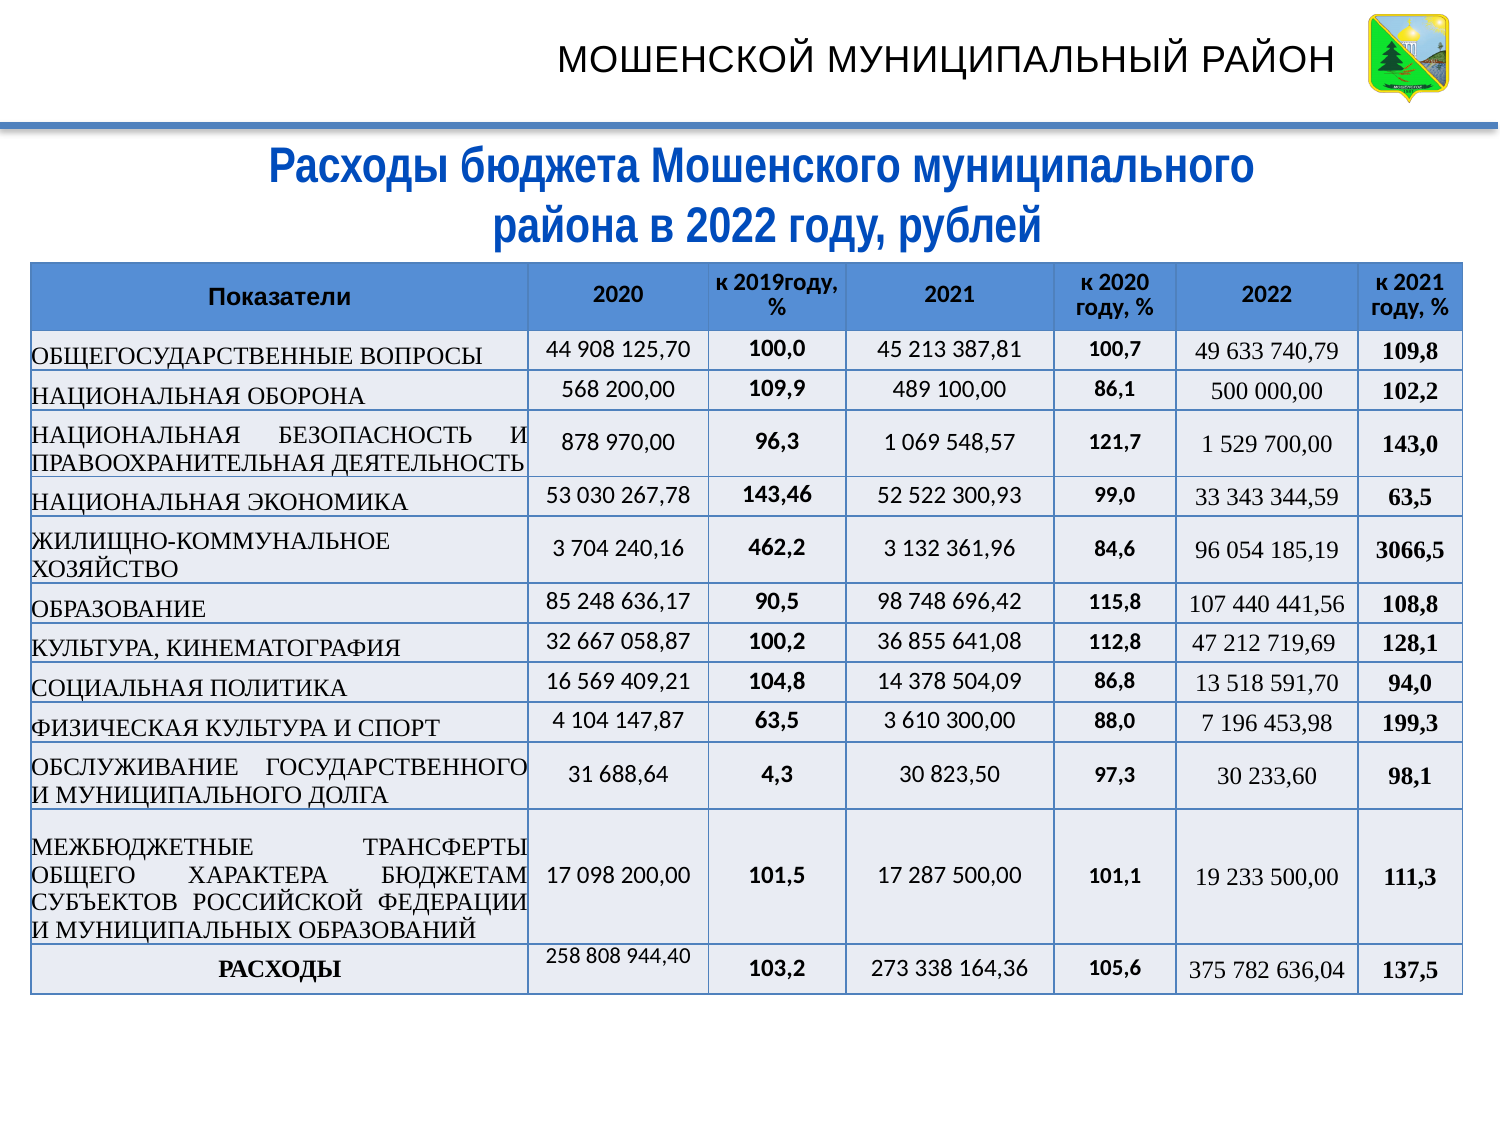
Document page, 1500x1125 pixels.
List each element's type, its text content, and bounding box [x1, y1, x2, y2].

table_cell 100,2 [709, 624, 845, 661]
table_cell НАЦИОНАЛЬНАЯ БЕЗОПАСНОСТЬ И ПРАВООХРАНИТЕЛЬНАЯ ДЕЯТЕЛЬНОСТЬ [32, 411, 527, 476]
table_cell 30 233,60 [1177, 743, 1357, 808]
table_cell 17 287 500,00 [847, 810, 1053, 943]
table_cell ОБСЛУЖИВАНИЕ ГОСУДАРСТВЕННОГО И МУНИЦИПАЛЬНОГО ДОЛГА [32, 743, 527, 808]
table_cell 32 667 058,87 [529, 624, 708, 661]
table_cell 3 610 300,00 [847, 703, 1053, 741]
table_cell 128,1 [1359, 624, 1462, 661]
table_cell 375 782 636,04 [1177, 945, 1357, 993]
table_cell 31 688,64 [529, 743, 708, 808]
table_cell 107 440 441,56 [1177, 584, 1357, 622]
table_cell СОЦИАЛЬНАЯ ПОЛИТИКА [32, 663, 527, 701]
table_cell 49 633 740,79 [1177, 331, 1357, 369]
table_header 2022 [1177, 264, 1357, 330]
table_cell 86,1 [1055, 371, 1175, 409]
table_cell 143,0 [1359, 411, 1462, 476]
table_cell КУЛЬТУРА, КИНЕМАТОГРАФИЯ [32, 624, 527, 661]
table_cell 52 522 300,93 [847, 477, 1053, 515]
table_header Показатели [32, 264, 527, 330]
table_cell 45 213 387,81 [847, 331, 1053, 369]
table_cell 94,0 [1359, 663, 1462, 701]
table_cell 90,5 [709, 584, 845, 622]
table_cell 97,3 [1055, 743, 1175, 808]
table_header 2021 [847, 264, 1053, 330]
table_cell 14 378 504,09 [847, 663, 1053, 701]
table_cell 4,3 [709, 743, 845, 808]
table_cell 3 704 240,16 [529, 517, 708, 582]
table_cell 30 823,50 [847, 743, 1053, 808]
table_cell 47 212 719,69 [1177, 624, 1357, 661]
table_cell 137,5 [1359, 945, 1462, 993]
text_box Расходы бюджета Мошенского муниципального района в 2022 году, рублей [88, 137, 1447, 230]
table_cell 258 808 944,40 [529, 945, 708, 993]
table_cell ФИЗИЧЕСКАЯ КУЛЬТУРА И СПОРТ [32, 703, 527, 741]
table_cell 84,6 [1055, 517, 1175, 582]
table_cell ЖИЛИЩНО-КОММУНАЛЬНОЕ ХОЗЯЙСТВО [32, 517, 527, 582]
table_cell 462,2 [709, 517, 845, 582]
table_cell 33 343 344,59 [1177, 477, 1357, 515]
table_cell 86,8 [1055, 663, 1175, 701]
table_cell 100,7 [1055, 331, 1175, 369]
picture [1366, 12, 1451, 104]
table_cell 85 248 636,17 [529, 584, 708, 622]
table_cell 109,9 [709, 371, 845, 409]
table_cell 53 030 267,78 [529, 477, 708, 515]
table_cell 99,0 [1055, 477, 1175, 515]
table_cell 199,3 [1359, 703, 1462, 741]
table_cell 100,0 [709, 331, 845, 369]
table_cell 3 132 361,96 [847, 517, 1053, 582]
table_cell РАСХОДЫ [32, 945, 527, 993]
table_header к 2019году, % [709, 264, 845, 330]
table_cell 111,3 [1359, 810, 1462, 943]
table_cell 115,8 [1055, 584, 1175, 622]
table_cell 1 069 548,57 [847, 411, 1053, 476]
table_cell 109,8 [1359, 331, 1462, 369]
table_cell 568 200,00 [529, 371, 708, 409]
table_cell 98,1 [1359, 743, 1462, 808]
table_cell 878 970,00 [529, 411, 708, 476]
table_cell 16 569 409,21 [529, 663, 708, 701]
text_box МОШЕНСКОЙ МУНИЦИПАЛЬНЫЙ РАЙОН [542, 27, 1361, 88]
table_cell 96,3 [709, 411, 845, 476]
table_header к 2021 году, % [1359, 264, 1462, 330]
table_cell ОБЩЕГОСУДАРСТВЕННЫЕ ВОПРОСЫ [32, 331, 527, 369]
table_cell 88,0 [1055, 703, 1175, 741]
table_cell 13 518 591,70 [1177, 663, 1357, 701]
table_cell 96 054 185,19 [1177, 517, 1357, 582]
table_cell НАЦИОНАЛЬНАЯ ЭКОНОМИКА [32, 477, 527, 515]
table_cell 500 000,00 [1177, 371, 1357, 409]
table_cell 105,6 [1055, 945, 1175, 993]
table_cell НАЦИОНАЛЬНАЯ ОБОРОНА [32, 371, 527, 409]
table_header к 2020 году, % [1055, 264, 1175, 330]
table_cell 143,46 [709, 477, 845, 515]
table_cell 36 855 641,08 [847, 624, 1053, 661]
table_cell 44 908 125,70 [529, 331, 708, 369]
table_cell МЕЖБЮДЖЕТНЫЕ ТРАНСФЕРТЫ ОБЩЕГО ХАРАКТЕРА БЮДЖЕТАМ СУБЪЕКТОВ РОССИЙСКОЙ ФЕДЕРАЦИИ И МУНИЦИПАЛЬНЫХ ОБРАЗОВАНИЙ [32, 810, 527, 943]
table_cell 4 104 147,87 [529, 703, 708, 741]
table_cell ОБРАЗОВАНИЕ [32, 584, 527, 622]
table_cell 112,8 [1055, 624, 1175, 661]
table_cell 63,5 [709, 703, 845, 741]
table_cell 273 338 164,36 [847, 945, 1053, 993]
table_cell 102,2 [1359, 371, 1462, 409]
table_cell 103,2 [709, 945, 845, 993]
table_cell 489 100,00 [847, 371, 1053, 409]
table_cell 17 098 200,00 [529, 810, 708, 943]
table_header 2020 [529, 264, 708, 330]
table_cell 108,8 [1359, 584, 1462, 622]
table_cell 121,7 [1055, 411, 1175, 476]
table_cell 101,5 [709, 810, 845, 943]
table_cell 101,1 [1055, 810, 1175, 943]
table_cell 104,8 [709, 663, 845, 701]
table_cell 1 529 700,00 [1177, 411, 1357, 476]
table_cell 7 196 453,98 [1177, 703, 1357, 741]
table_cell 19 233 500,00 [1177, 810, 1357, 943]
table_cell 63,5 [1359, 477, 1462, 515]
table_cell 98 748 696,42 [847, 584, 1053, 622]
table_cell 3066,5 [1359, 517, 1462, 582]
